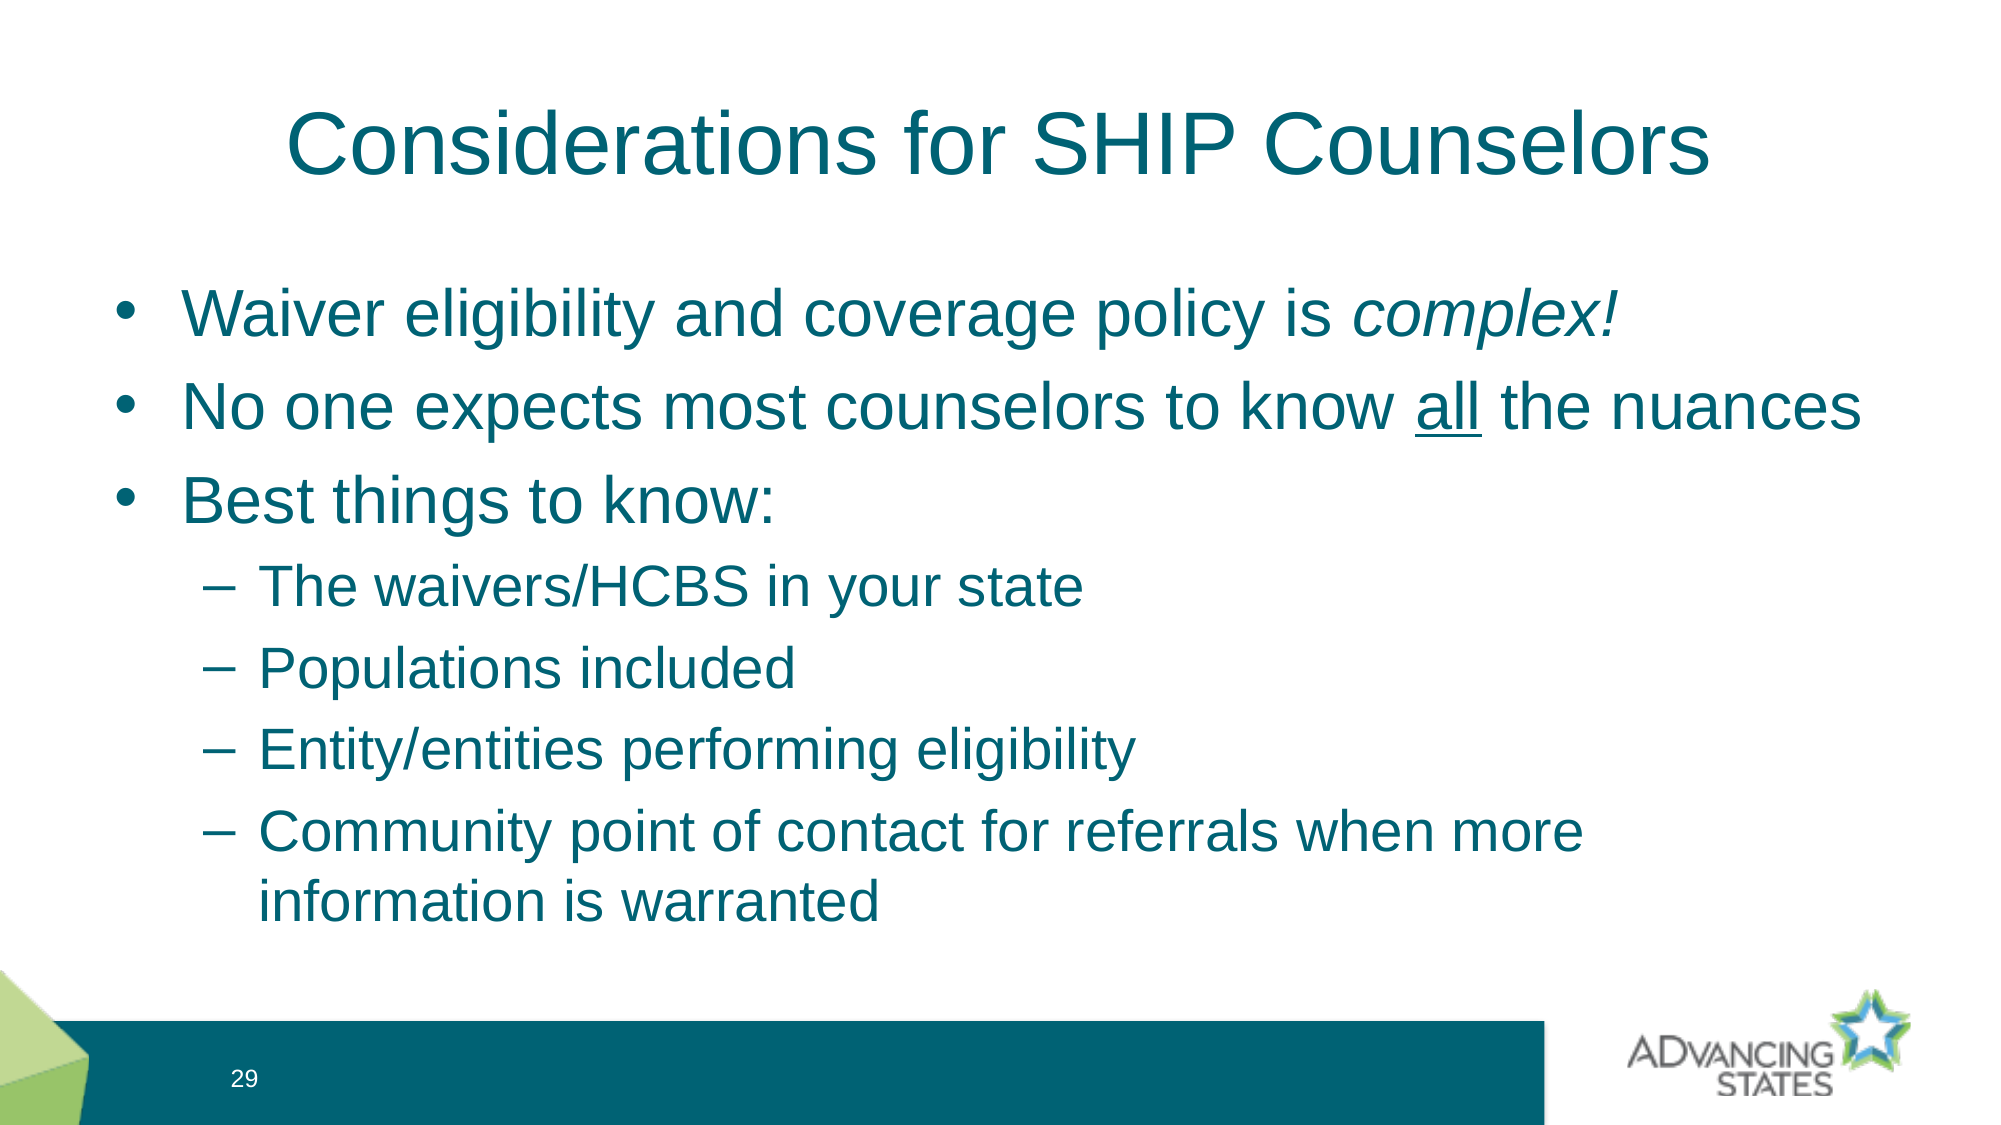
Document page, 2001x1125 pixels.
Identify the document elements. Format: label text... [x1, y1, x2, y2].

list Waiver eligibility and coverage policy is complex! No one expects most counselors to know all the nuances Best things to know: The waivers/HCBS in your state Populations included Entity/entities performing eligibility Community point of contact for referrals when more information is warranted [99, 262, 1900, 1005]
title Considerations for SHIP Counselors [99, 45, 1900, 233]
slide_number 29 [215, 1047, 683, 1108]
